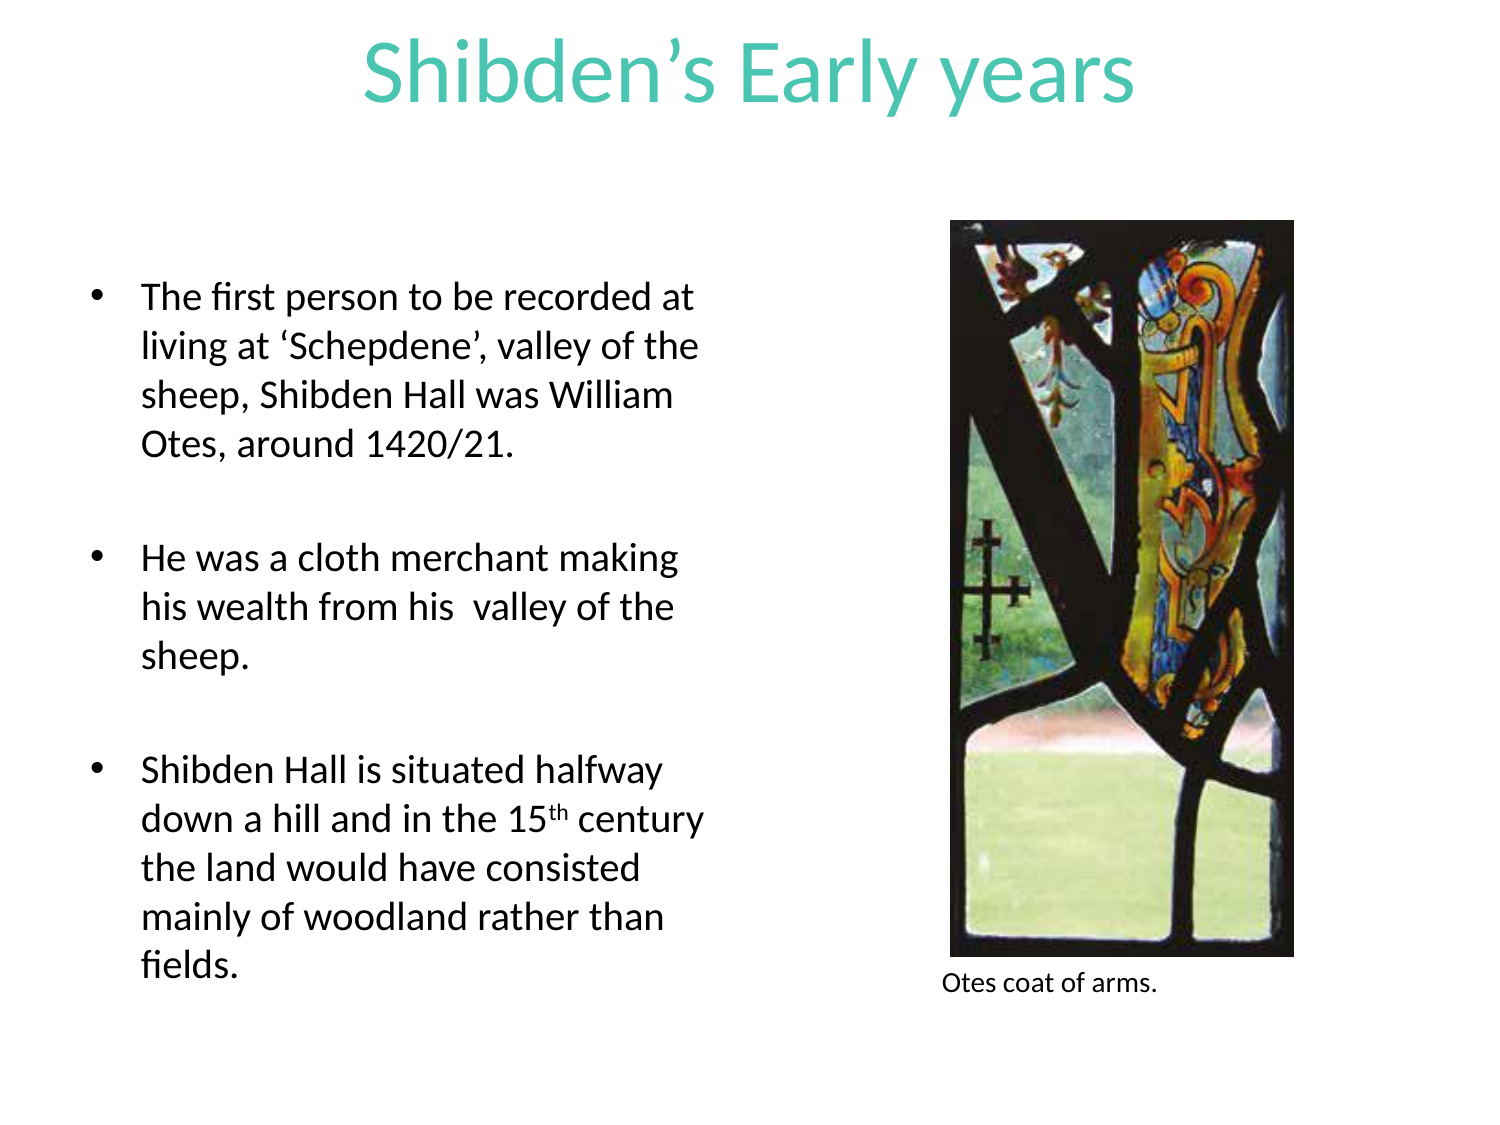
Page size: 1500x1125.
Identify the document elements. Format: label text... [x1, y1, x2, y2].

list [950, 220, 1294, 957]
list The first person to be recorded at living at ‘Schepdene’, valley of the sheep, Shibden Hall was William Otes, around 1420/21. He was a cloth merchant making his wealth from his valley of the sheep. Shibden Hall is situated halfway down a hill and in the 15th century the land would have consisted mainly of woodland rather than fields. [75, 262, 738, 1005]
title Shibden’s Early years [75, 0, 1425, 160]
text_box Otes coat of arms. [927, 955, 1294, 1006]
